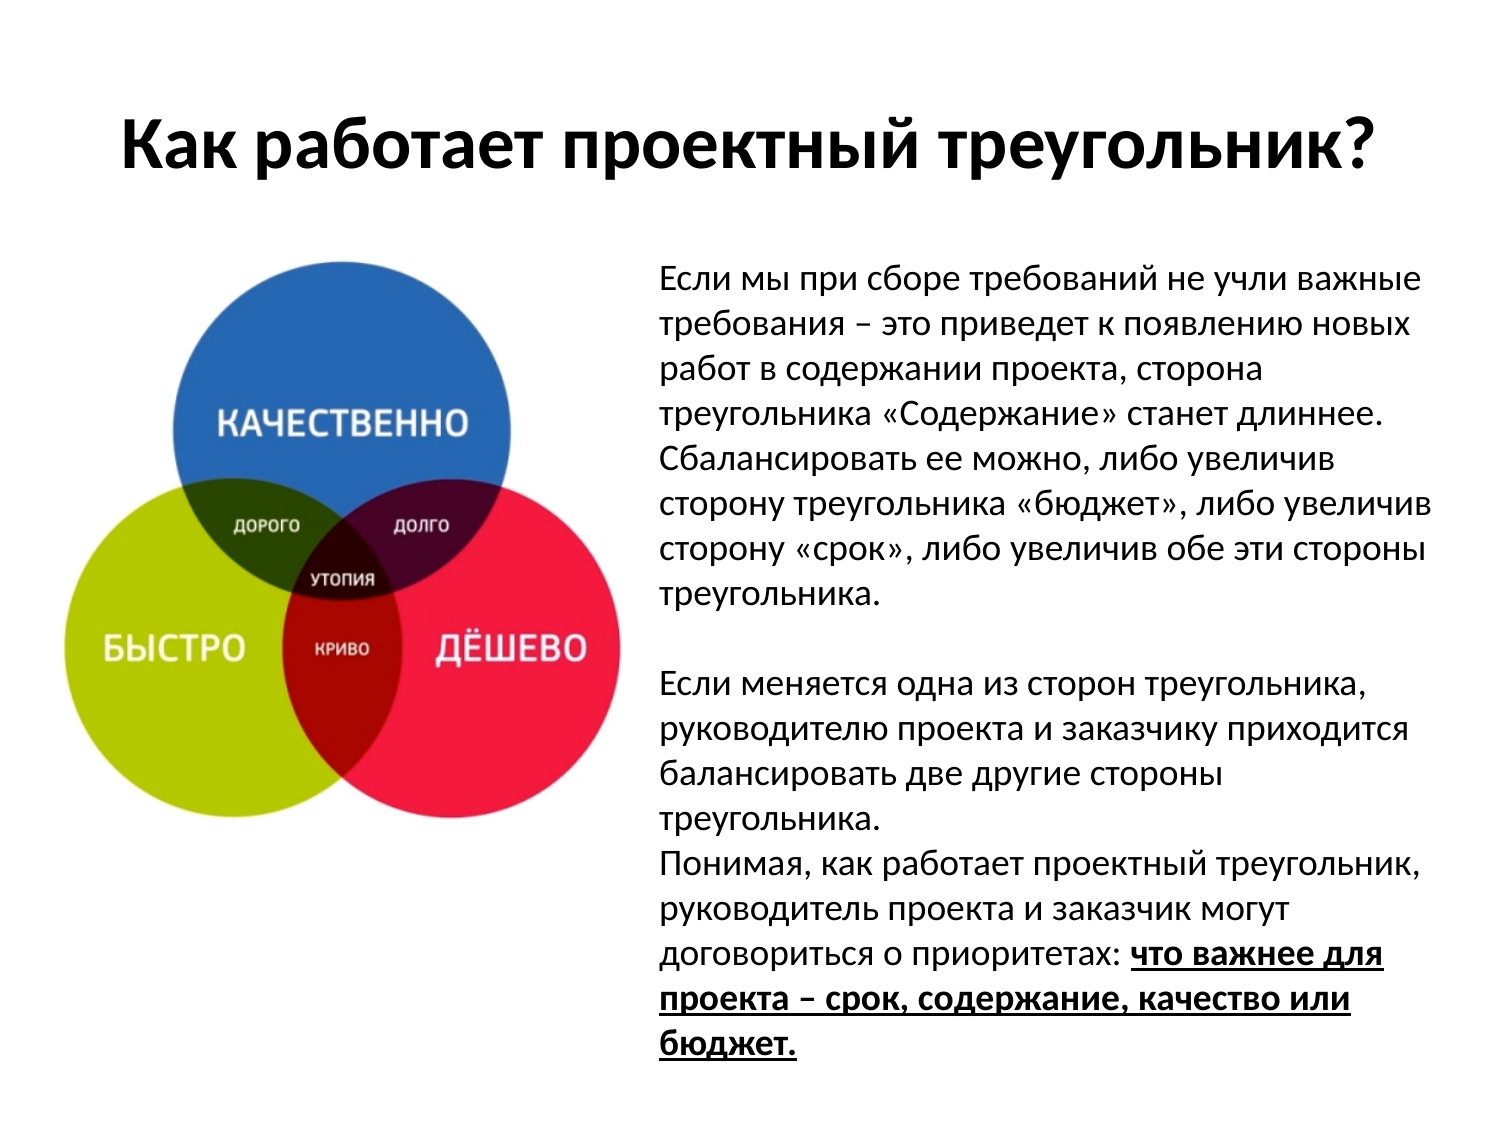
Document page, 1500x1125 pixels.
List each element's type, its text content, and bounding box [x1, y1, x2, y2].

title Как работает проектный треугольник? [75, 45, 1425, 233]
text_box Если мы при сборе требований не учли важные требования – это приведет к появлению новых работ в содержании проекта, сторона треугольника «Содержание» станет длиннее. Сбалансировать ее можно, либо увеличив сторону треугольника «бюджет», либо увеличив сторону «срок», либо увеличив обе эти стороны треугольника. Если меняется одна из сторон треугольника, руководителю проекта и заказчику приходится балансировать две другие стороны треугольника. Понимая, как работает проектный треугольник, руководитель проекта и заказчик могут договориться о приоритетах: что важнее для проекта – срок, содержание, качество или бюджет. [644, 246, 1453, 1071]
picture [34, 257, 651, 833]
